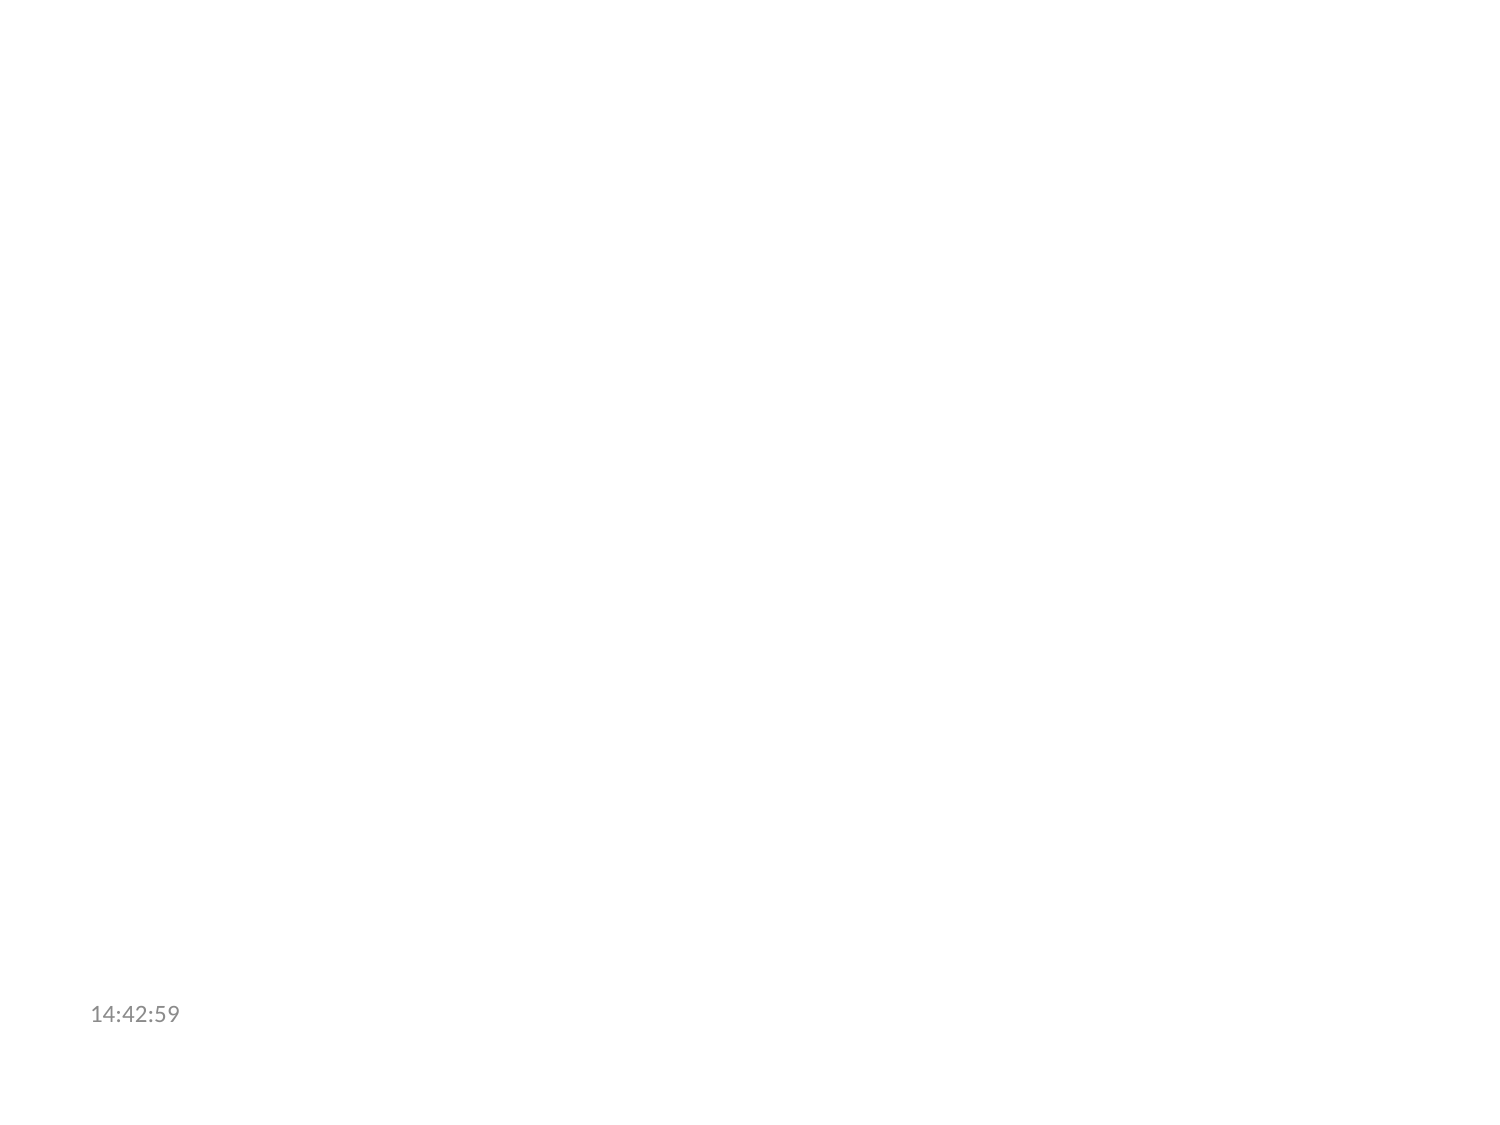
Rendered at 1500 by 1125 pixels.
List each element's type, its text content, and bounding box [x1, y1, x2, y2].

text_box 15:35:09 [75, 982, 425, 1043]
